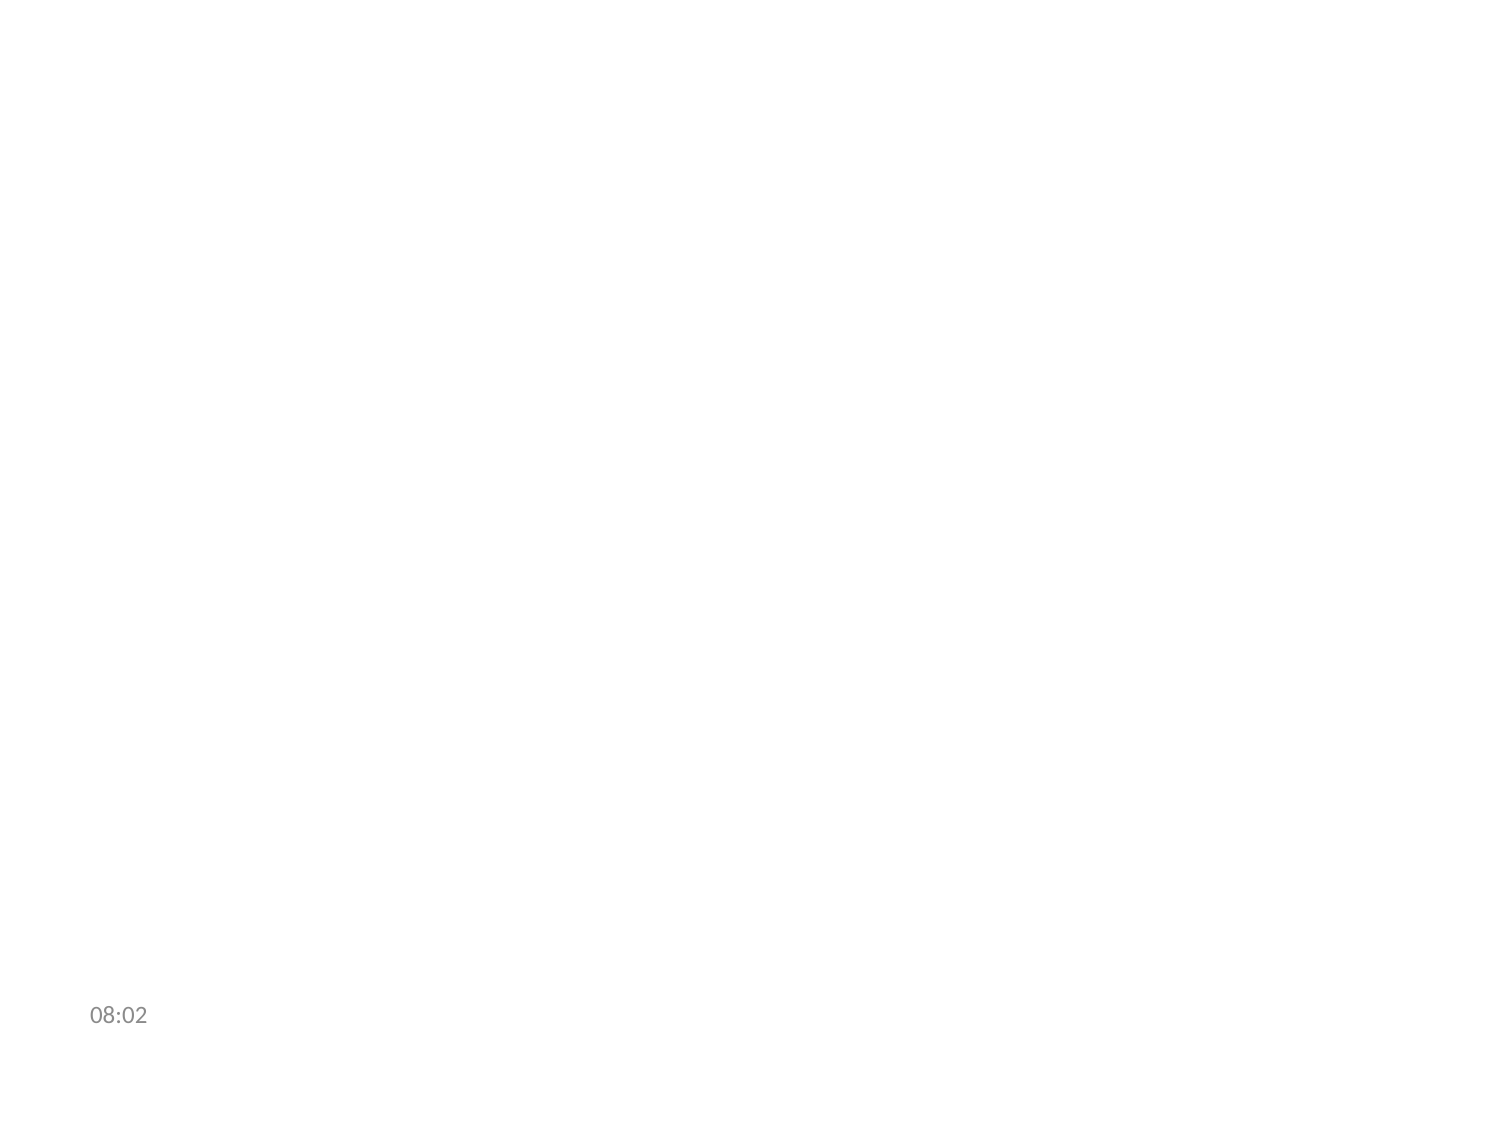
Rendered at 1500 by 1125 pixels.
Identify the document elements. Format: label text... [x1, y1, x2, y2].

text_box 15:35 [75, 983, 425, 1044]
